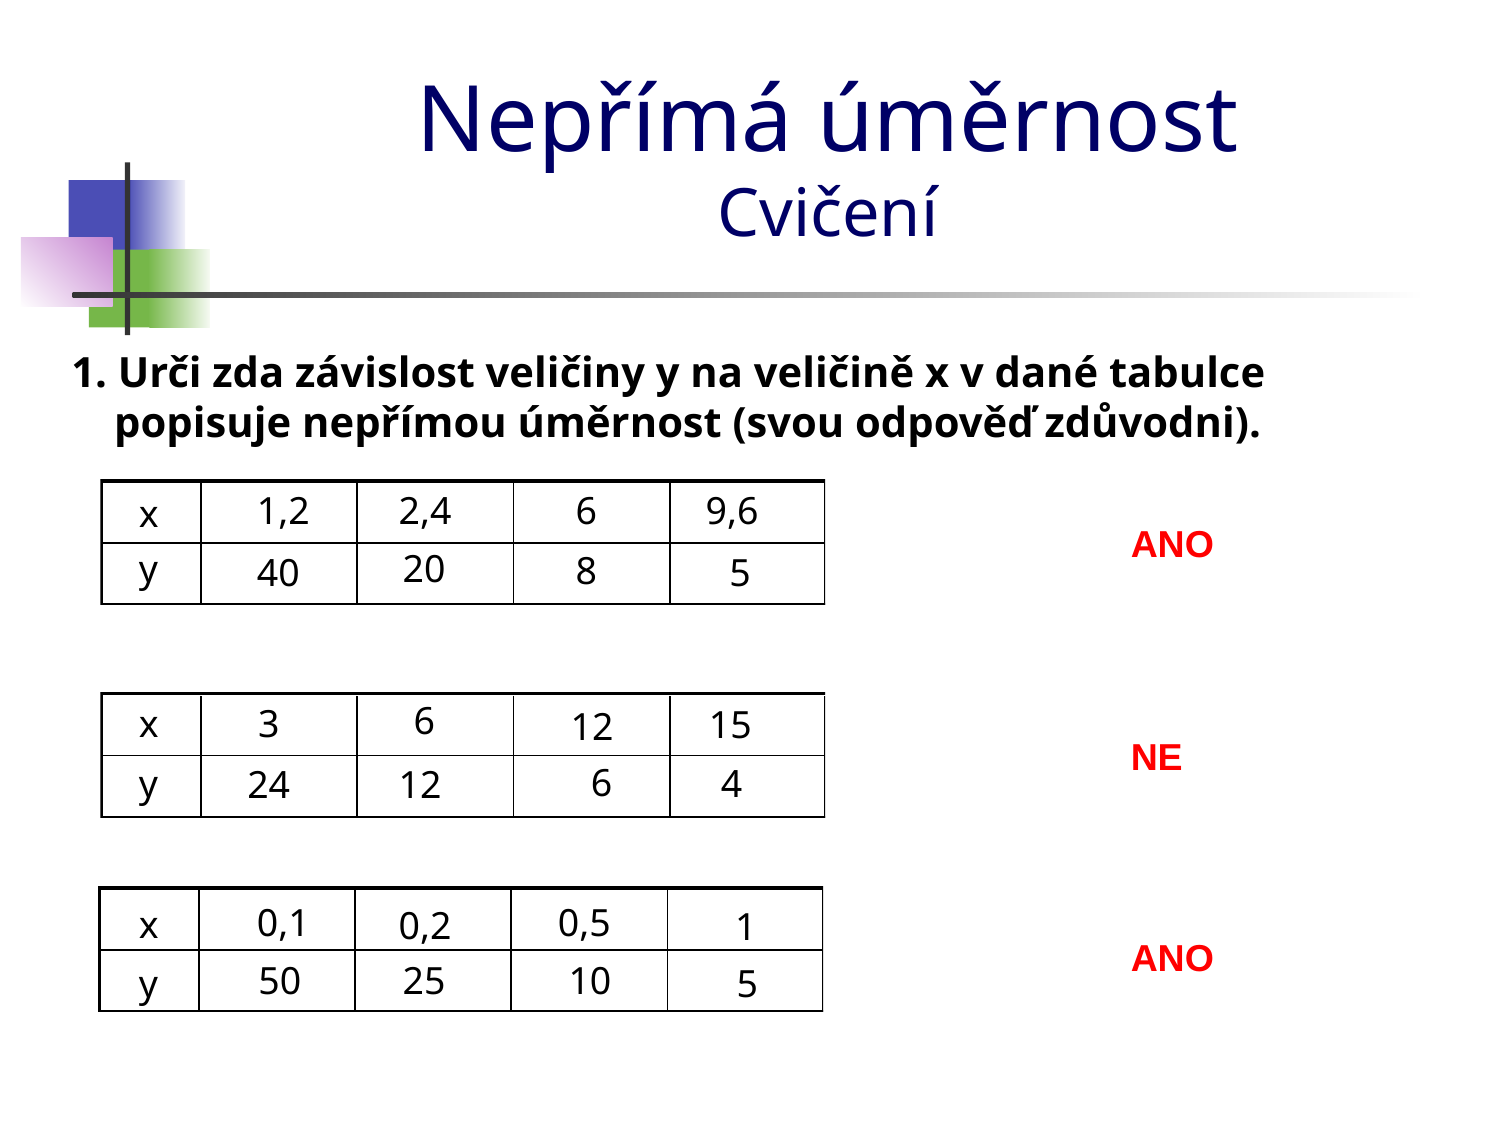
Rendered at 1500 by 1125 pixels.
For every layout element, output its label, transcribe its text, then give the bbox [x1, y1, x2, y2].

text_box ANO [1116, 926, 1241, 986]
text_box NE [1116, 725, 1241, 786]
picture [97, 886, 825, 1014]
list 1. Urči zda závislost veličiny y na veličině x v dané tabulce popisuje nepřímou úměrnost (svou odpověď zdůvodni). [41, 337, 1418, 457]
text_box ANO [1116, 512, 1241, 573]
title Nepřímá úměrnost Cvičení [188, 34, 1468, 276]
picture [100, 479, 828, 607]
picture [100, 692, 828, 820]
